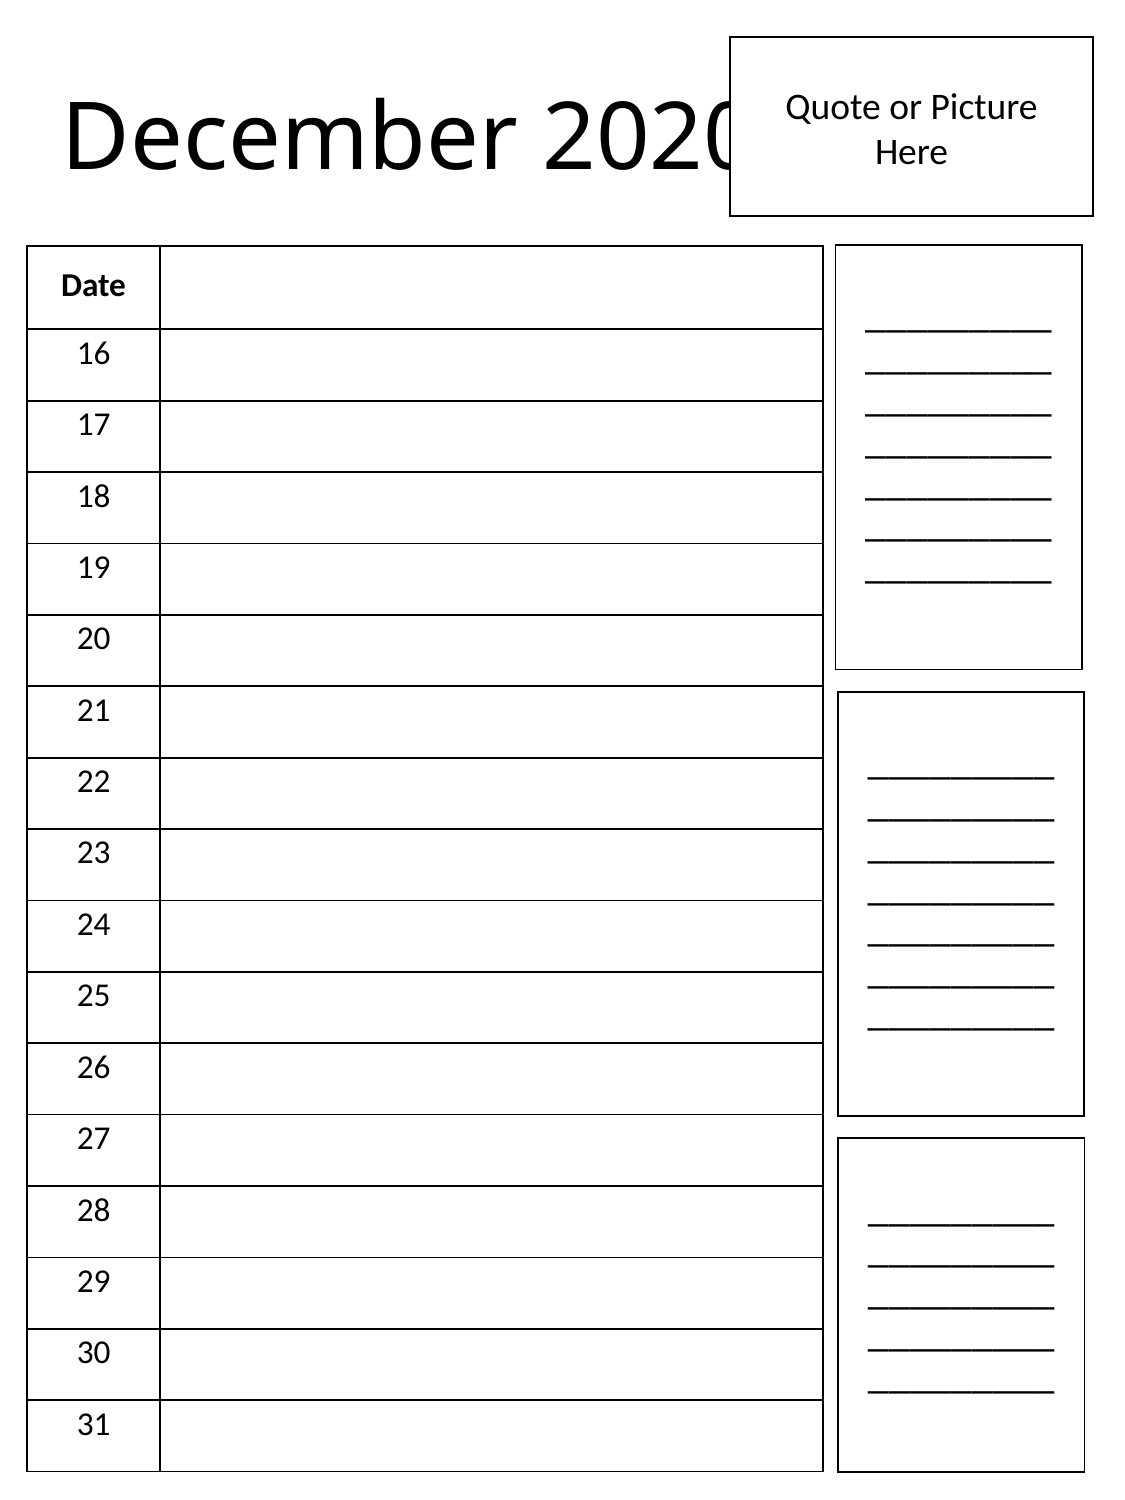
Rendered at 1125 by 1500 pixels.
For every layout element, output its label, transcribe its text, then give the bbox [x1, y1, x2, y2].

table_cell 19 [28, 544, 159, 614]
table_cell 24 [28, 901, 159, 971]
table_cell [161, 830, 822, 900]
table_cell 25 [28, 973, 159, 1042]
table_cell [161, 973, 822, 1042]
table_cell 21 [28, 687, 159, 757]
table_header _____________________________________________ [839, 1139, 1084, 1471]
table_cell [161, 330, 822, 400]
table_cell 26 [28, 1044, 159, 1114]
table_cell [161, 687, 822, 757]
table_cell [161, 1187, 822, 1257]
title December 2020 [46, 56, 729, 197]
table_cell [161, 901, 822, 971]
table_cell 16 [28, 330, 159, 400]
table_header _______________________________________________________________ [839, 693, 1083, 1115]
table_cell [161, 1258, 822, 1328]
table_cell 20 [28, 616, 159, 685]
table_cell [161, 1401, 822, 1471]
table_cell 30 [28, 1330, 159, 1399]
table_cell [161, 1330, 822, 1399]
table_cell [161, 1044, 822, 1114]
table_cell 18 [28, 473, 159, 543]
table_cell 31 [28, 1401, 159, 1471]
text_box Quote or Picture Here [729, 36, 1094, 217]
table_cell [161, 1115, 822, 1185]
table_header [161, 247, 822, 328]
table_header Date [28, 247, 159, 328]
table_cell [161, 616, 822, 685]
table_cell 23 [28, 830, 159, 900]
table_cell [161, 544, 822, 614]
table_cell [161, 402, 822, 471]
table_cell 17 [28, 402, 159, 471]
table_cell 28 [28, 1187, 159, 1257]
table_cell 27 [28, 1115, 159, 1185]
table_cell [161, 759, 822, 828]
table_cell [161, 473, 822, 543]
table_header _______________________________________________________________ [836, 246, 1081, 669]
table_cell 22 [28, 759, 159, 828]
table_cell 29 [28, 1258, 159, 1328]
